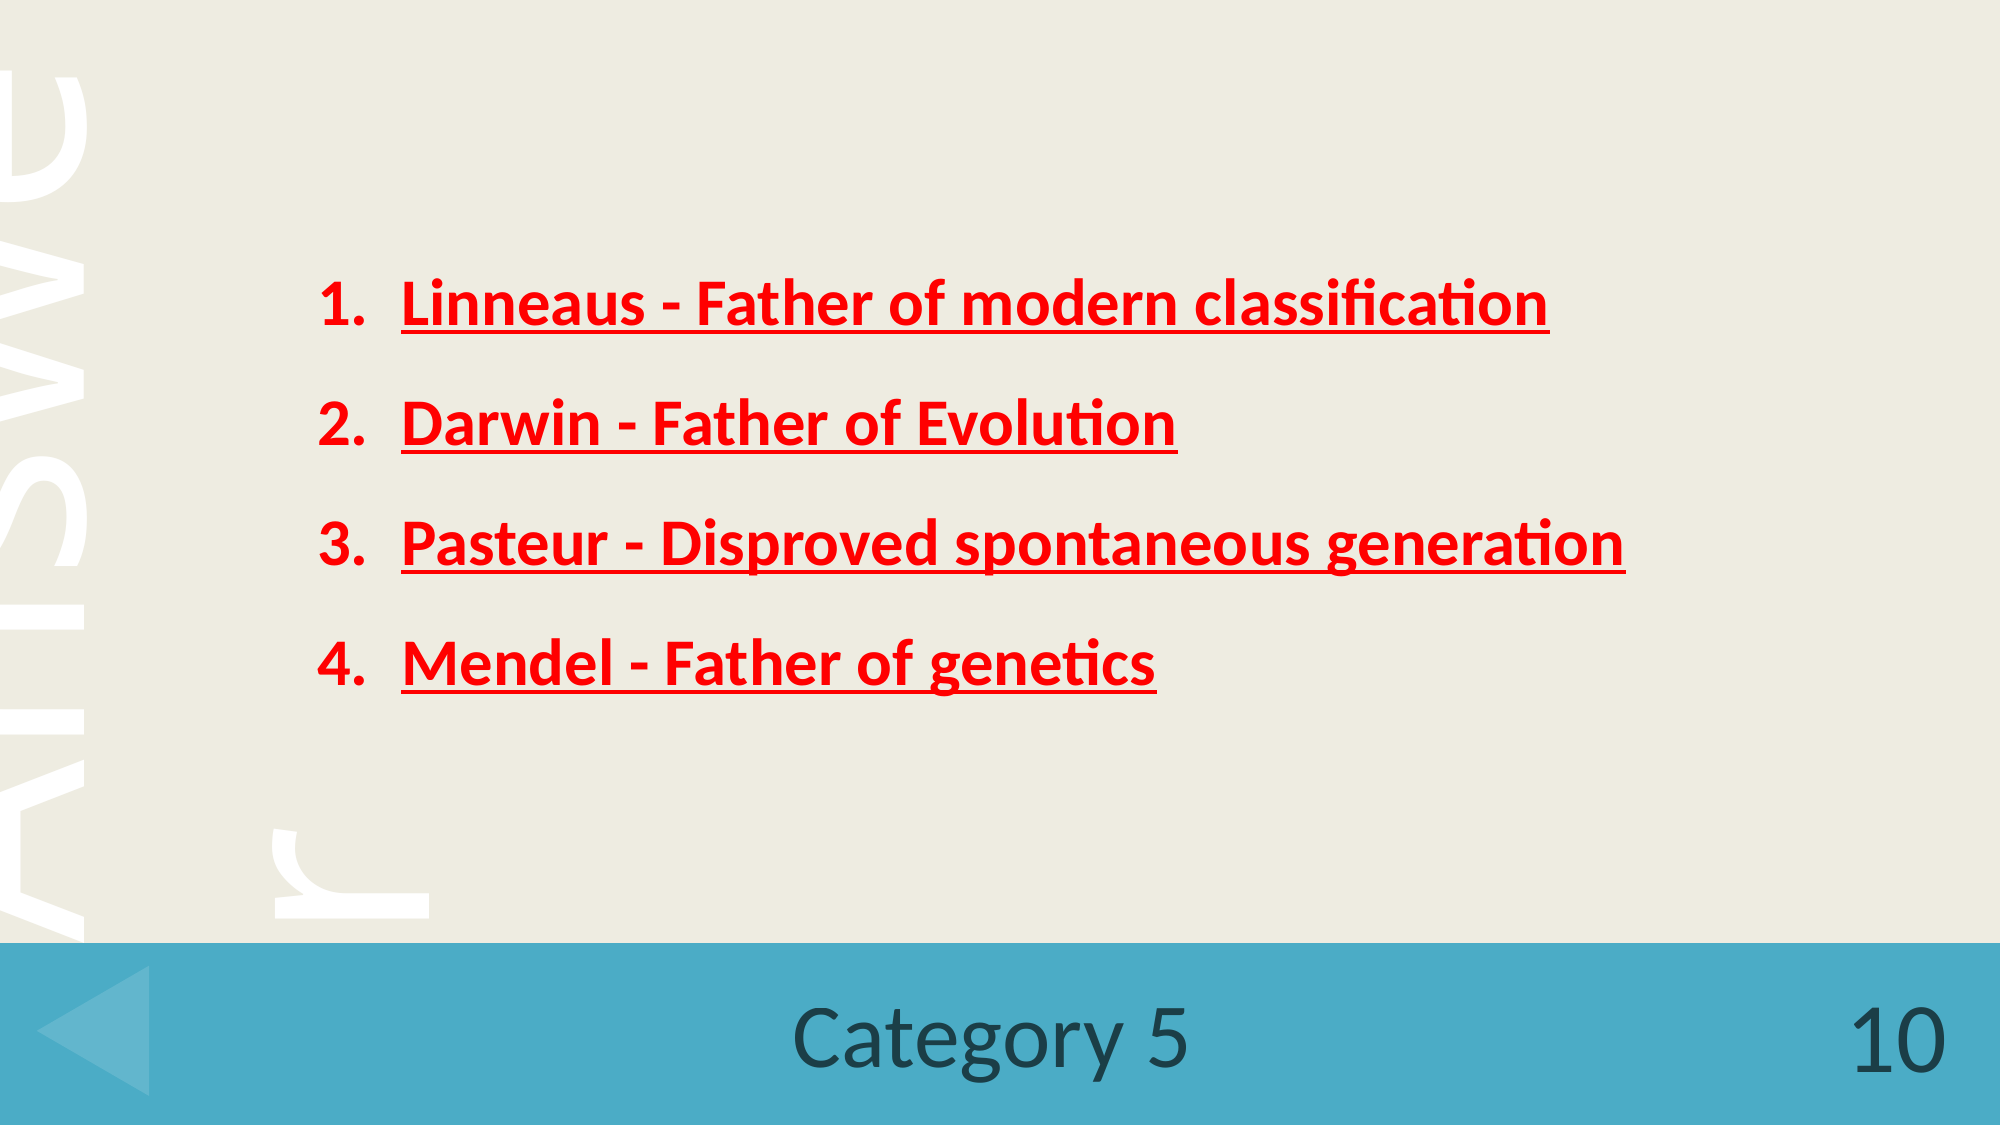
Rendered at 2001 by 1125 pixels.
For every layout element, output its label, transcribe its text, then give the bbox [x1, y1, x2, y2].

title Category 5 [92, 937, 1893, 1125]
list Linneaus - Father of modern classification Darwin - Father of Evolution Pasteur - Disproved spontaneous generation Mendel - Father of genetics [302, 202, 1866, 835]
list 10 [1893, 967, 1963, 1097]
